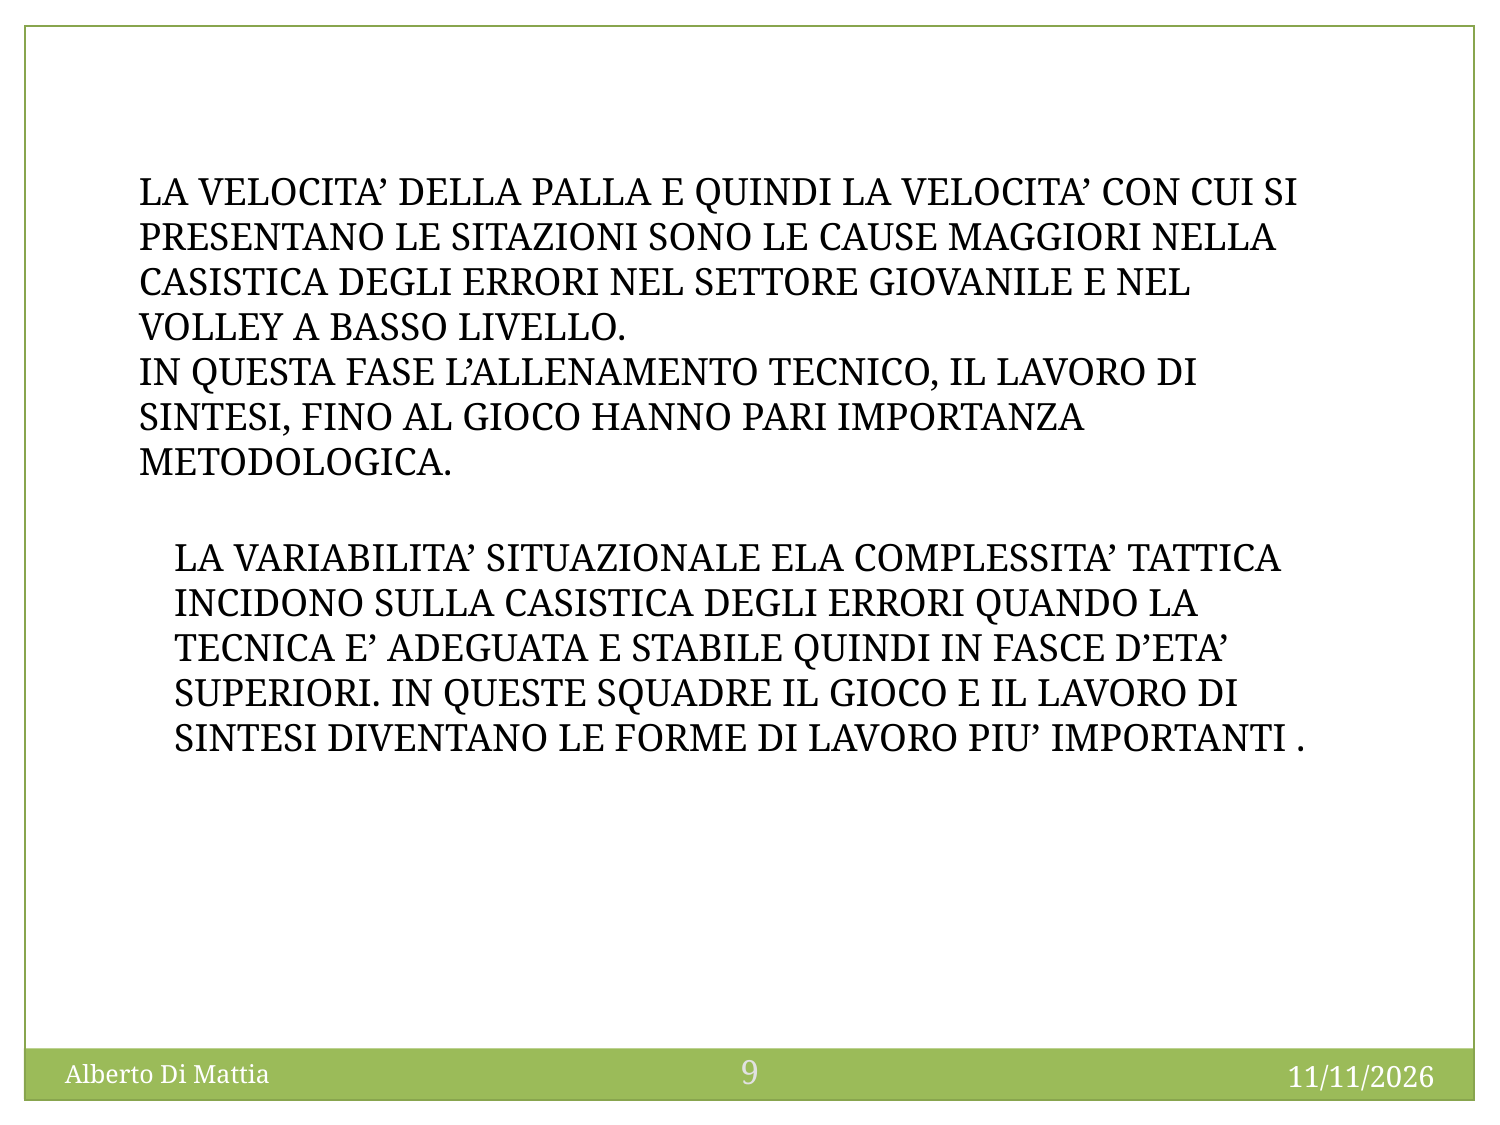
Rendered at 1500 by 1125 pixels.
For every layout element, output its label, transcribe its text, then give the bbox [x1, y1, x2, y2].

footer Alberto Di Mattia [50, 1051, 638, 1112]
text_box LA VARIABILITA’ SITUAZIONALE ELA COMPLESSITA’ TATTICA INCIDONO SULLA CASISTICA DEGLI ERRORI QUANDO LA TECNICA E’ ADEGUATA E STABILE QUINDI IN FASCE D’ETA’ SUPERIORI. IN QUESTE SQUADRE IL GIOCO E IL LAVORO DI SINTESI DIVENTANO LE FORME DI LAVORO PIU’ IMPORTANTI . [159, 527, 1341, 767]
text_box LA VELOCITA’ DELLA PALLA E QUINDI LA VELOCITA’ CON CUI SI PRESENTANO LE SITAZIONI SONO LE CAUSE MAGGIORI NELLA CASISTICA DEGLI ERRORI NEL SETTORE GIOVANILE E NEL VOLLEY A BASSO LIVELLO. IN QUESTA FASE L’ALLENAMENTO TECNICO, IL LAVORO DI SINTESI, FINO AL GIOCO HANNO PARI IMPORTANZA METODOLOGICA. [123, 160, 1341, 536]
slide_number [950, 1050, 1450, 1111]
slide_number 9 [699, 1037, 800, 1110]
